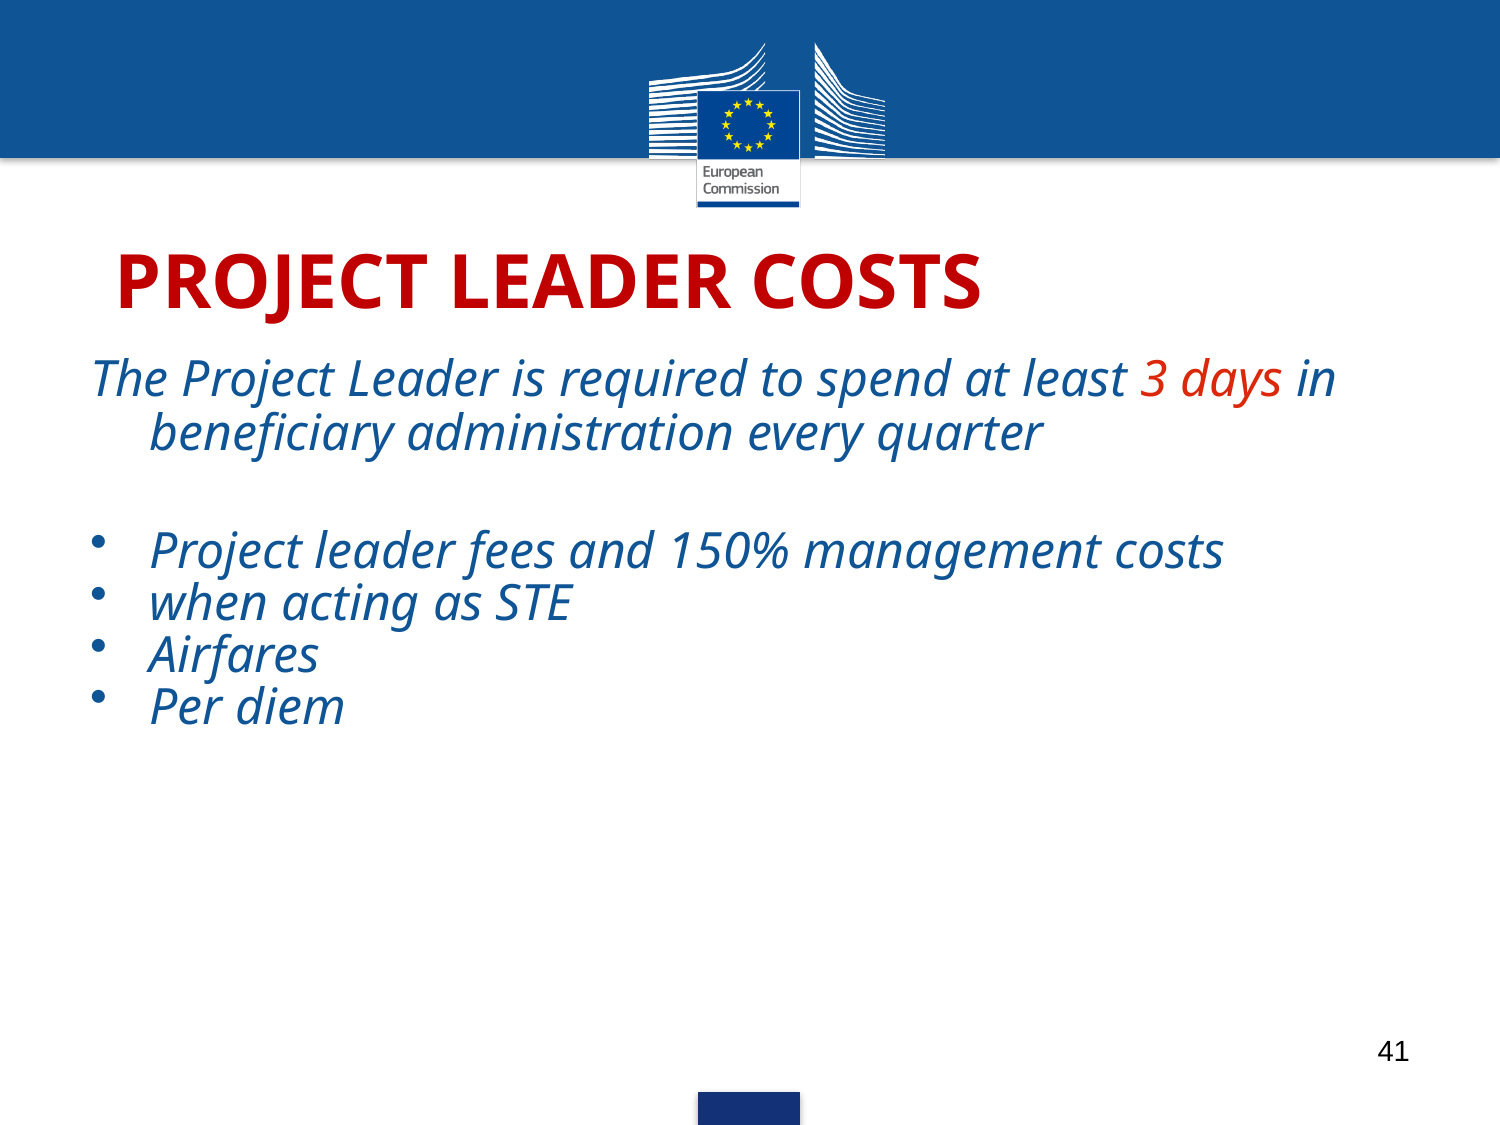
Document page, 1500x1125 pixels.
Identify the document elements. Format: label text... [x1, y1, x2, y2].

slide_number 41 [1074, 1024, 1425, 1103]
title PROJECT LEADER COSTS [41, 184, 1392, 373]
list The Project Leader is required to spend at least 3 days in beneficiary administration every quarter Project leader fees and 150% management costs when acting as STE Airfares Per diem [75, 299, 1425, 1043]
picture [649, 42, 885, 184]
